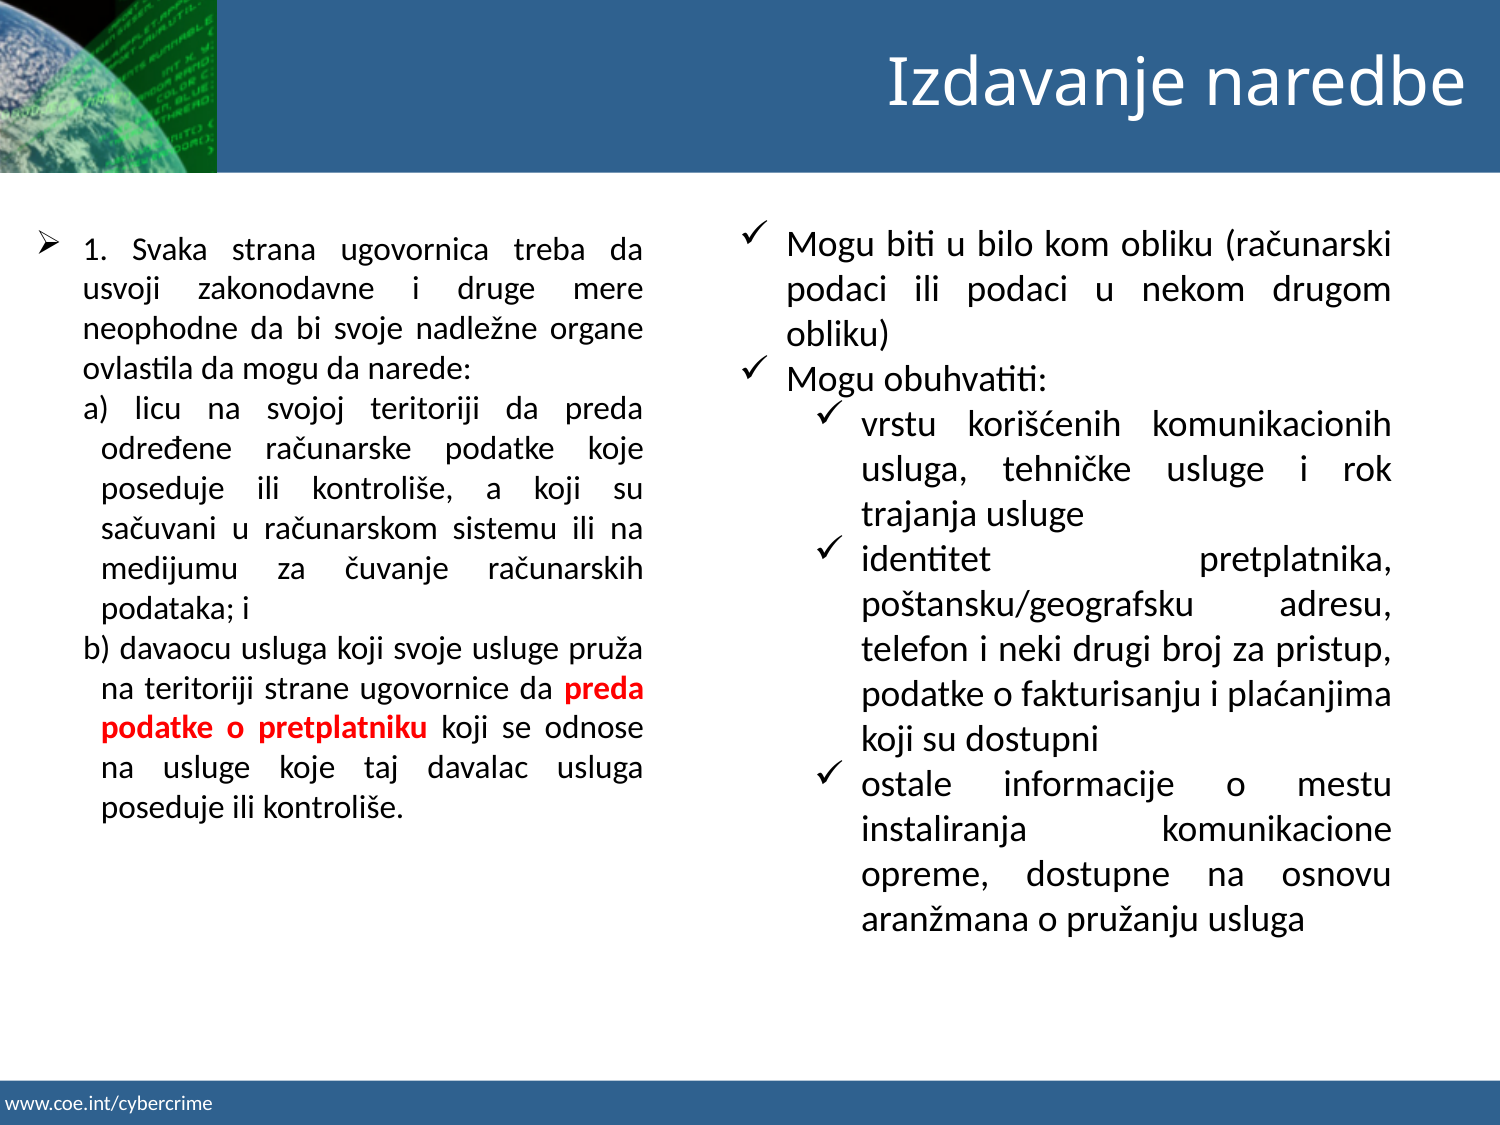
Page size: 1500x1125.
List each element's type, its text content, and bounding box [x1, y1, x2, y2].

text_box 1. Svaka strana ugovornica treba da usvoji zakonodavne i druge mere neophodne da bi svoje nadležne organe ovlastila da mogu da narede: a) licu na svojoj teritoriji da preda određene računarske podatke koje poseduje ili kontroliše, a koji su sačuvani u računarskom sistemu ili na medijumu za čuvanje računarskih podataka; i b) davaocu usluga koji svoje usluge pruža na teritoriji strane ugovornice da preda podatke o pretplatniku koji se odnose na usluge koje taj davalac usluga poseduje ili kontroliše. [21, 219, 660, 833]
picture [0, 0, 217, 173]
text_box Mogu biti u bilo kom obliku (računarski podaci ili podaci u nekom drugom obliku) Mogu obuhvatiti: vrstu korišćenih komunikacionih usluga, tehničke usluge i rok trajanja usluge identitet pretplatnika, poštansku/geografsku adresu, telefon i neki drugi broj za pristup, podatke o fakturisanju i plaćanjima koji su dostupni ostale informacije o mestu instaliranja komunikacione opreme, dostupne na osnovu aranžmana o pružanju usluga [724, 211, 1408, 946]
text_box Izdavanje naredbe [230, 31, 1483, 126]
